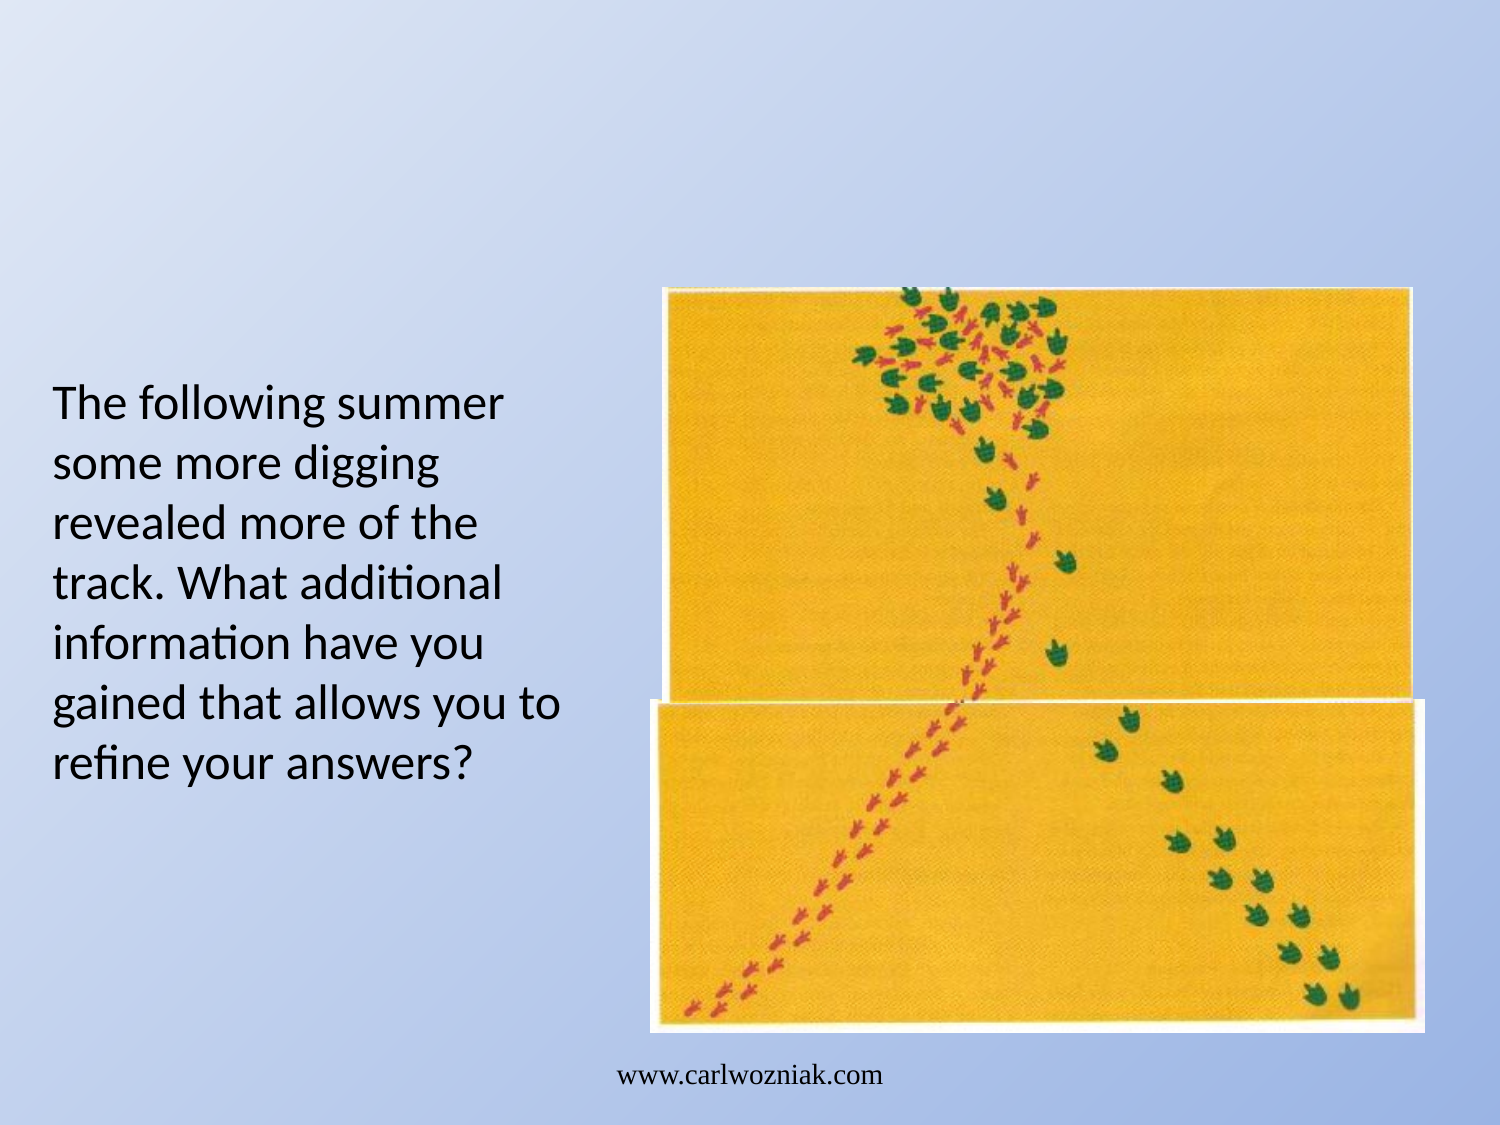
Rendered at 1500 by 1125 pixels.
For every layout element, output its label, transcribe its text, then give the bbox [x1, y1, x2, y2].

footer www.carlwozniak.com [512, 1042, 988, 1103]
text_box The following summer some more digging revealed more of the track. What additional information have you gained that allows you to refine your answers? [37, 362, 588, 798]
picture [649, 287, 1426, 1033]
